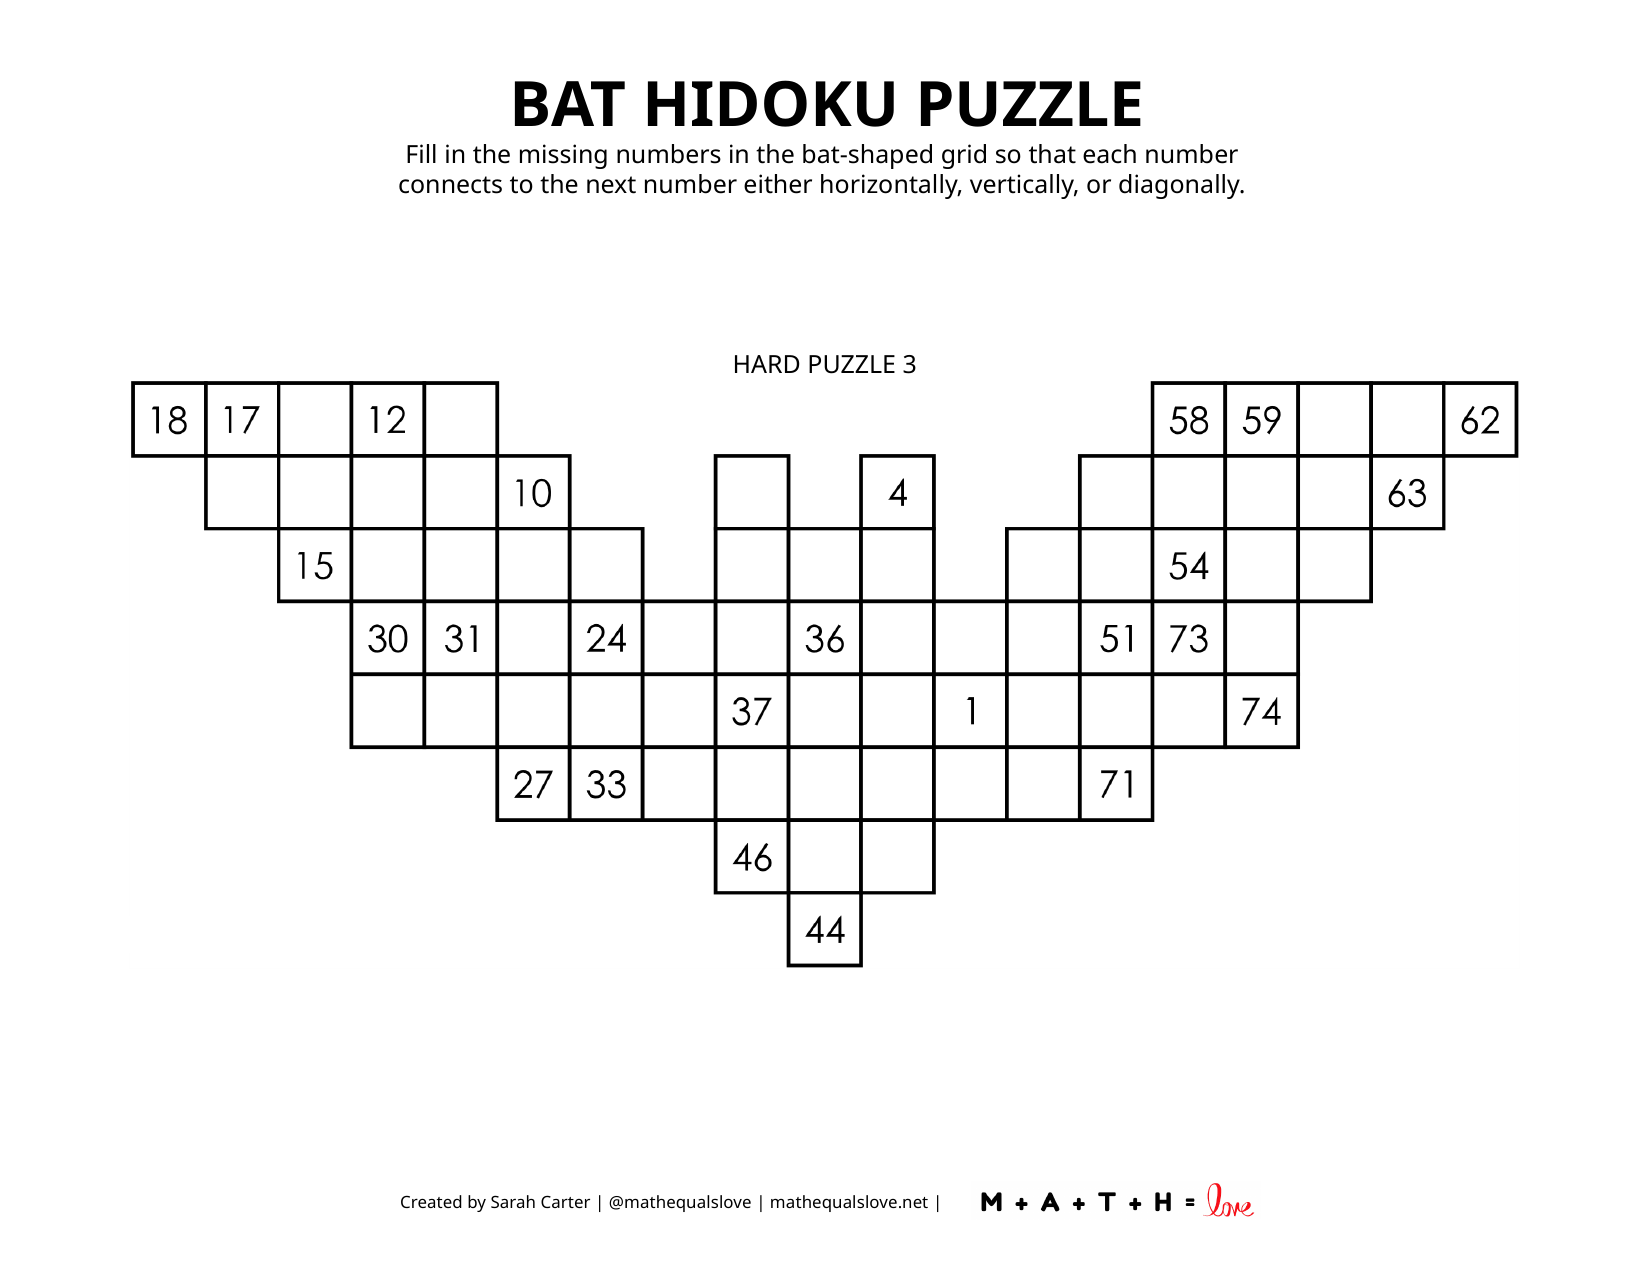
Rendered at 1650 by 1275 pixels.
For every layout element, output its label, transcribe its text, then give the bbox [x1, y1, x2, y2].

text_box Created by Sarah Carter | @mathequalslove | mathequalslove.net | [385, 1184, 970, 1220]
picture [128, 378, 1520, 970]
text_box HARD PUZZLE 3 [187, 348, 1463, 378]
text_box Fill in the missing numbers in the bat-shaped grid so that each number connects to the next number either horizontally, vertically, or diagonally. [333, 131, 1319, 206]
picture [970, 1180, 1262, 1221]
text_box BAT HIDOKU PUZZLE [385, 56, 1269, 131]
